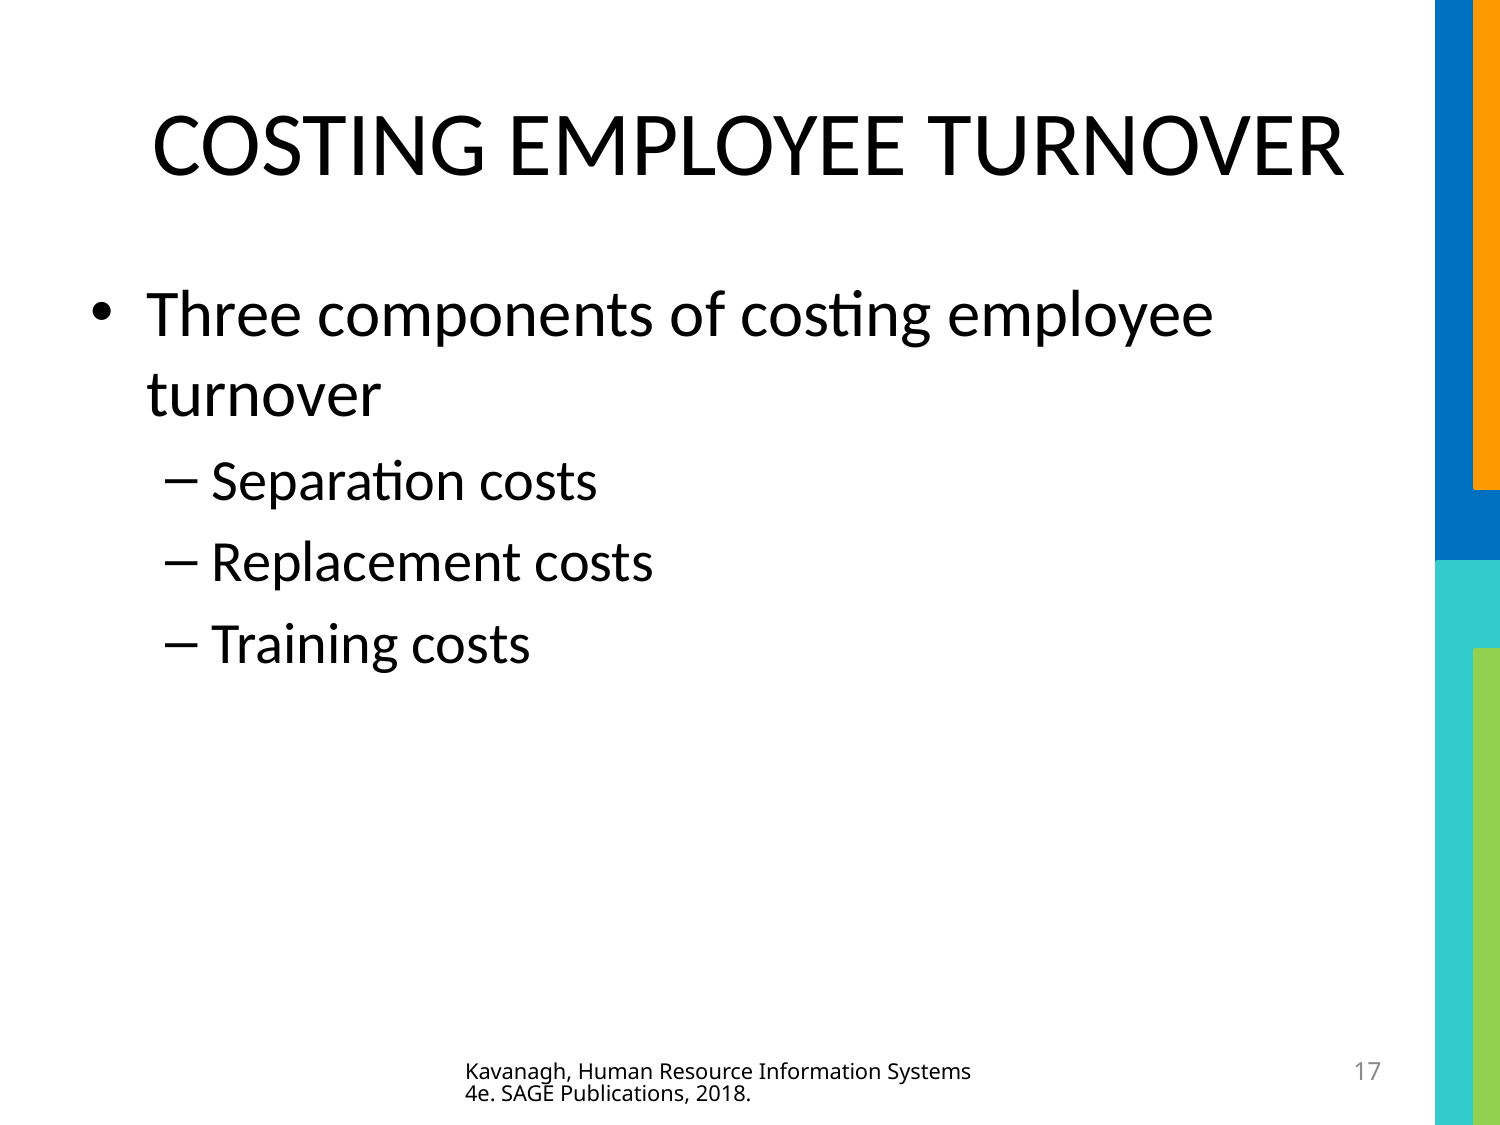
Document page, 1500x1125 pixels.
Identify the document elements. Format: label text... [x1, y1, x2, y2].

footer Kavanagh, Human Resource Information Systems 4e. SAGE Publications, 2018. [450, 1042, 1004, 1103]
title COSTING EMPLOYEE TURNOVER [75, 45, 1425, 233]
slide_number 17 [1059, 1042, 1397, 1103]
list Three components of costing employee turnover Separation costs Replacement costs Training costs [75, 262, 1425, 1005]
